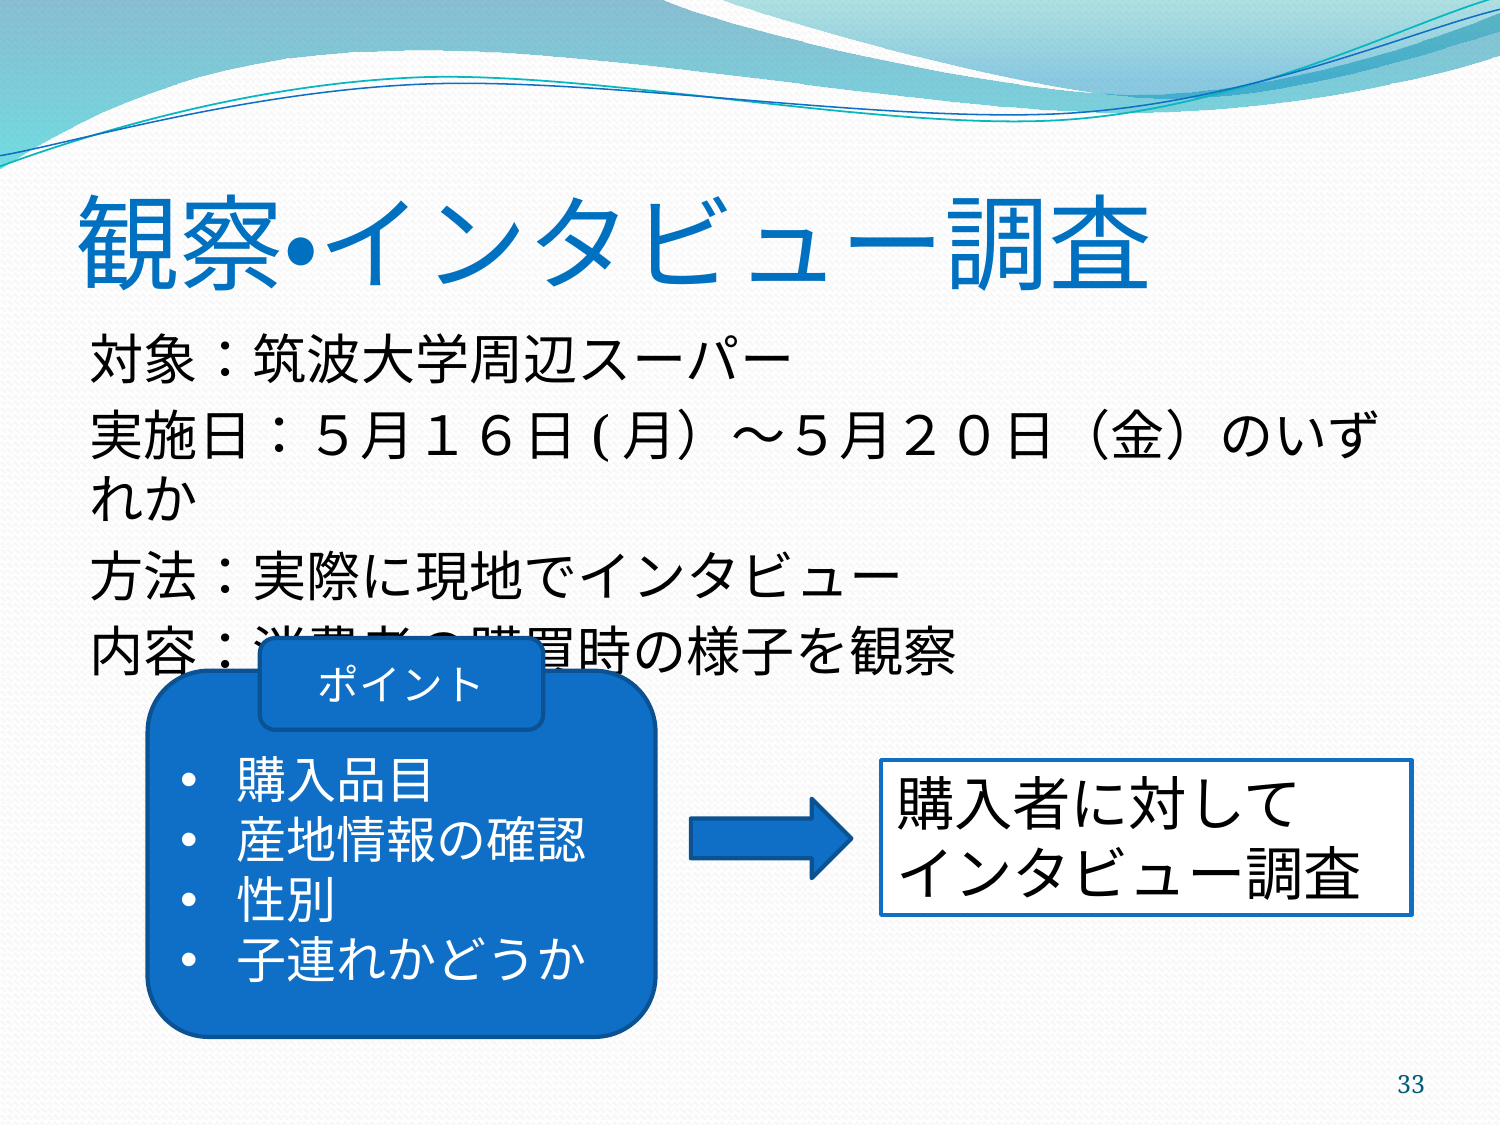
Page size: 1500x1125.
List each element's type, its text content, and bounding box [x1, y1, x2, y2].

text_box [147, 637, 656, 1038]
text_box 購入者に対して インタビュー調査 [879, 758, 1414, 917]
list 対象：筑波大学周辺スーパー 実施日：５月１６日(月）～５月２０日（金）のいずれか 方法：実際に現地でインタビュー 内容：消費者の購買時の様子を観察 [75, 317, 1425, 1038]
title 観察・インタビュー調査 [75, 115, 1425, 303]
text_box [688, 796, 854, 881]
slide_number 33 [1299, 1042, 1425, 1103]
